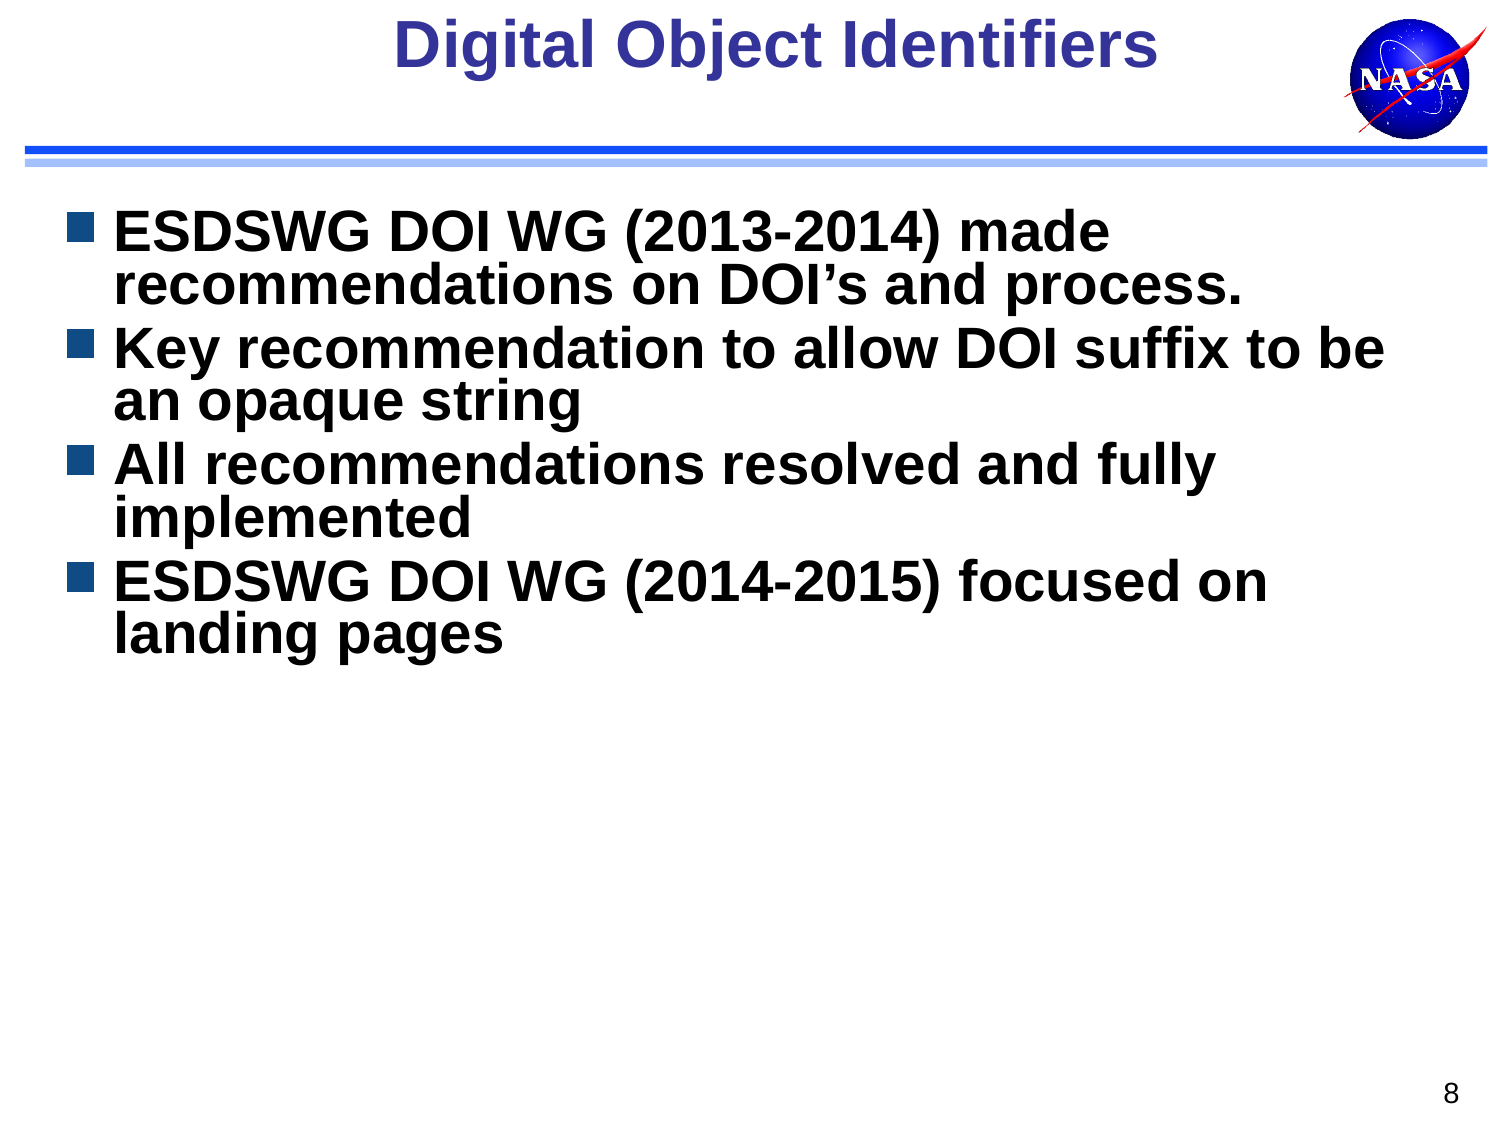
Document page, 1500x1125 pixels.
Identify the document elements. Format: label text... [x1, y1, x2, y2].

picture [67, 445, 94, 475]
picture [67, 212, 94, 242]
text_box ESDSWG DOI WG (2013-2014) made recommendations on DOI’s and process. Key recommendation to allow DOI suffix to be an opaque string All recommendations resolved and fully implemented ESDSWG DOI WG (2014-2015) focused on landing pages [52, 202, 1452, 841]
picture [1325, 10, 1500, 150]
picture [67, 562, 94, 592]
text_box Digital Object Identifiers [207, 5, 1348, 146]
slide_number 8 [1161, 1066, 1475, 1125]
picture [67, 329, 94, 358]
